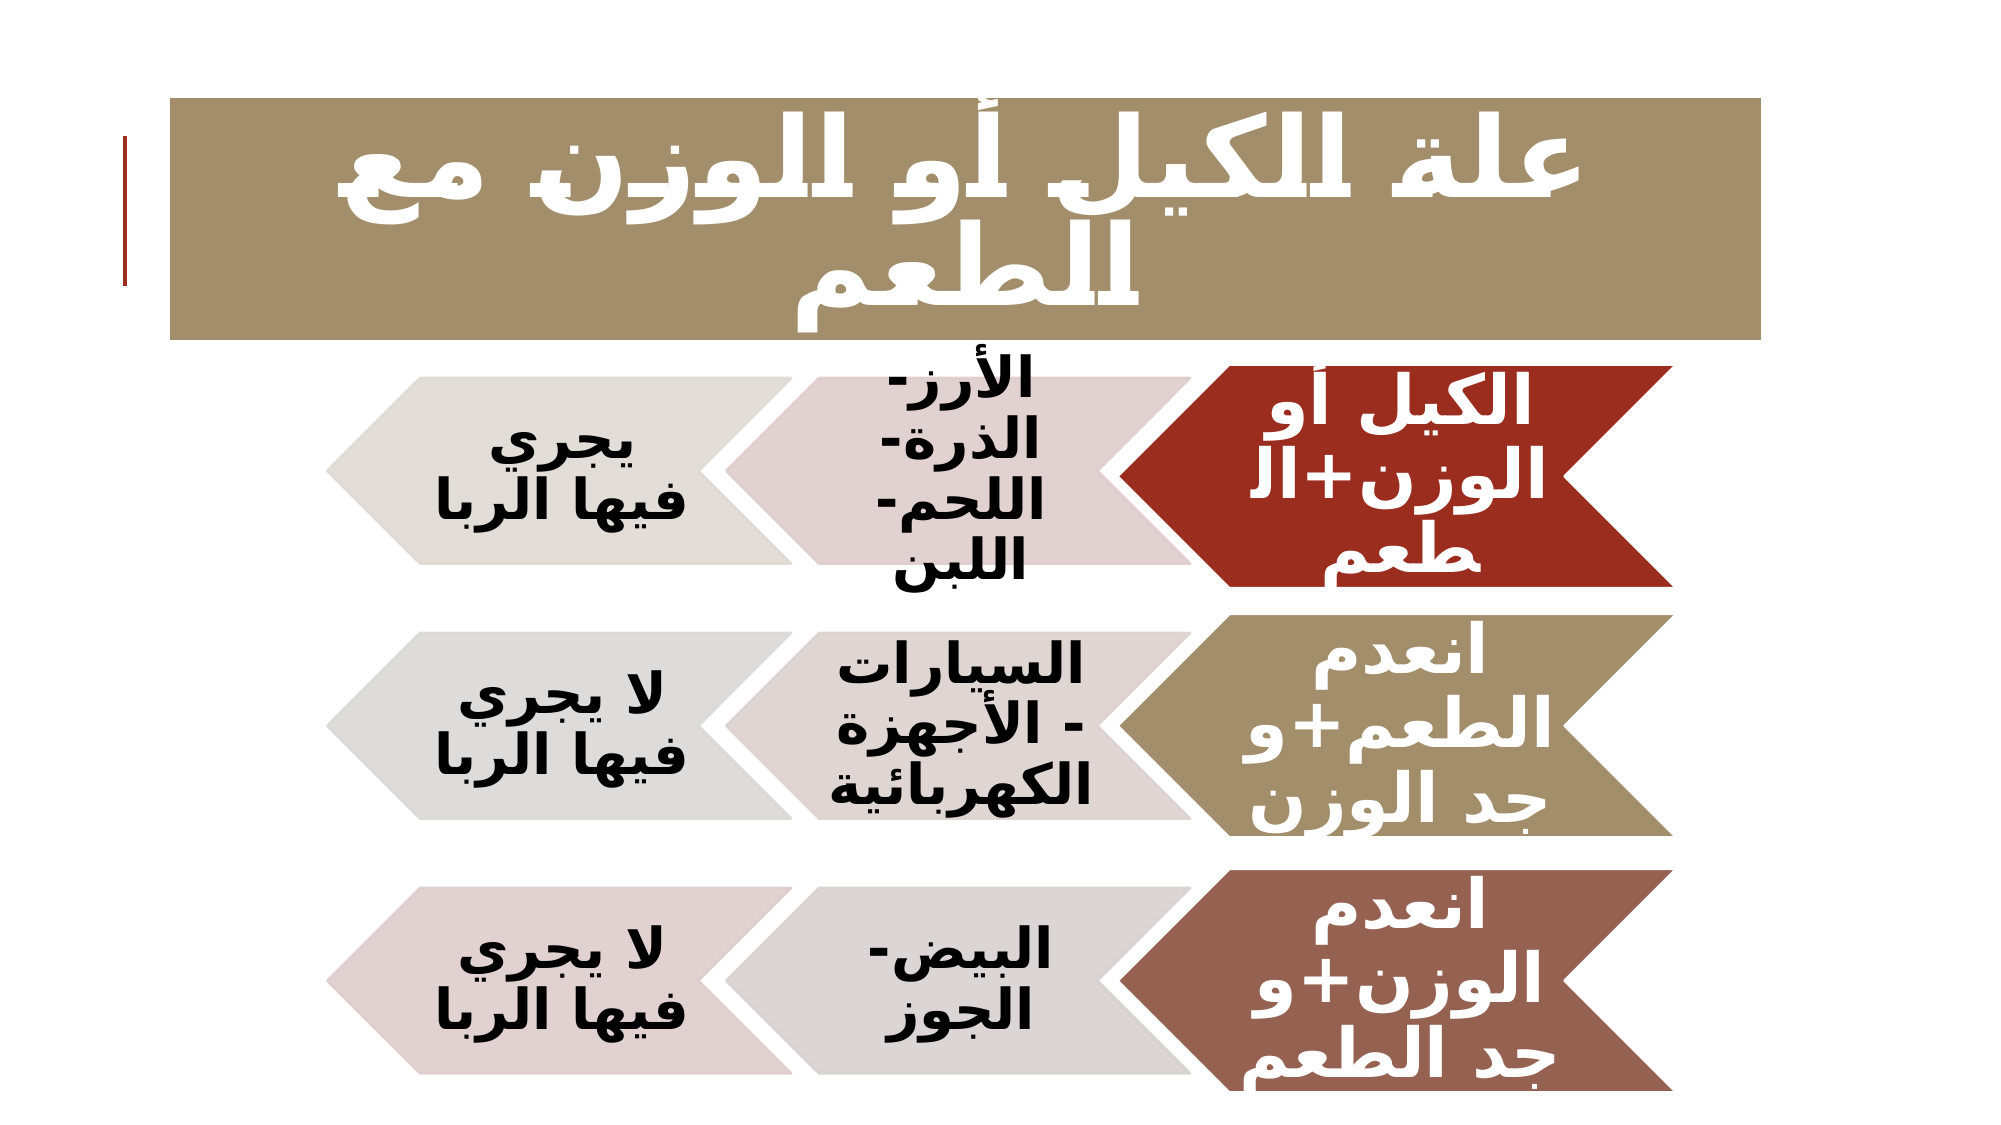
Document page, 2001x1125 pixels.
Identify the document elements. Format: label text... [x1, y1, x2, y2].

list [326, 354, 1677, 1098]
title علة الكيل أو الوزن مع الطعم [166, 94, 1764, 344]
